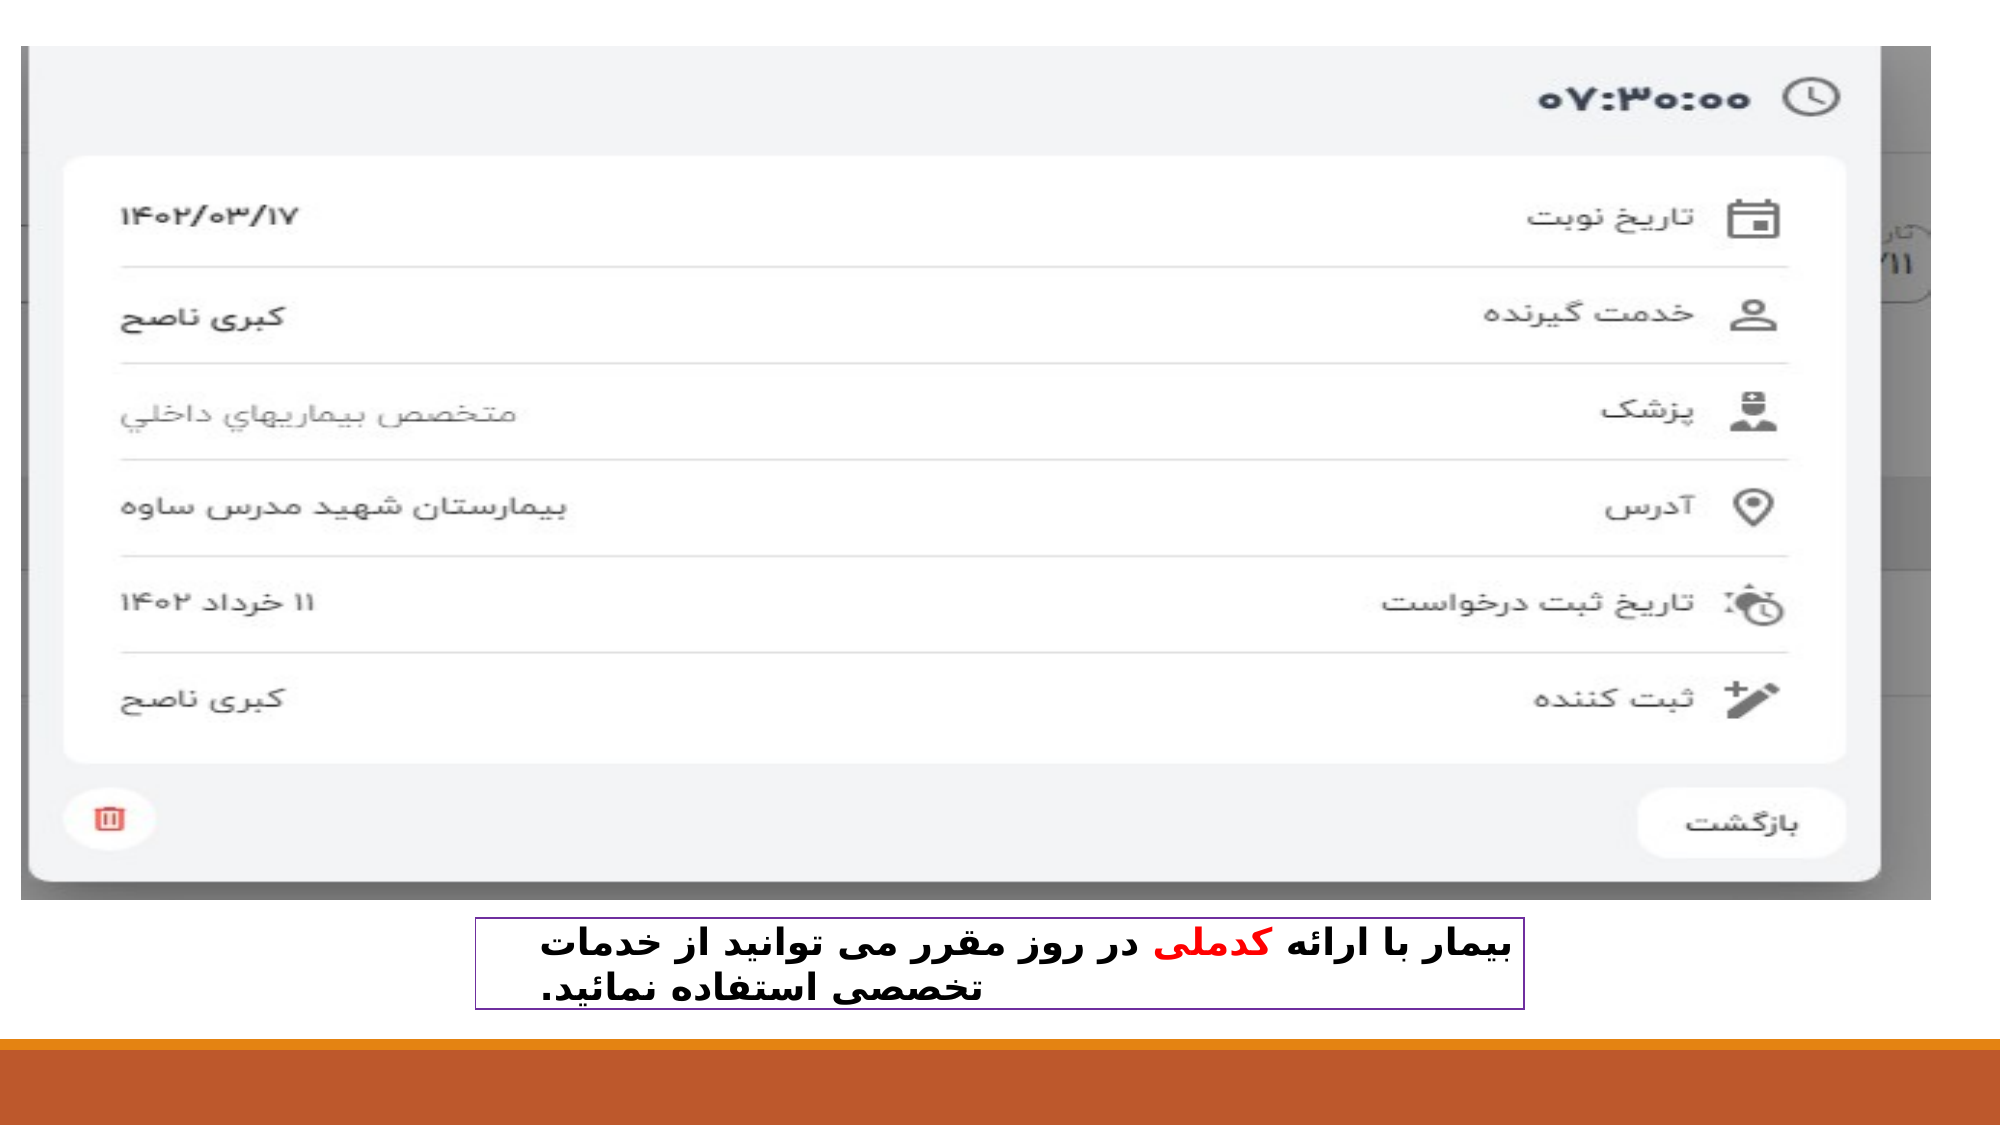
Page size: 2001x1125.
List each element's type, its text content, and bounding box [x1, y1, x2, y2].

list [20, 46, 1931, 901]
text_box بیمار با ارائه کدملی در روز مقرر می توانید از خدمات تخصصی استفاده نمائید. [475, 917, 1525, 1009]
